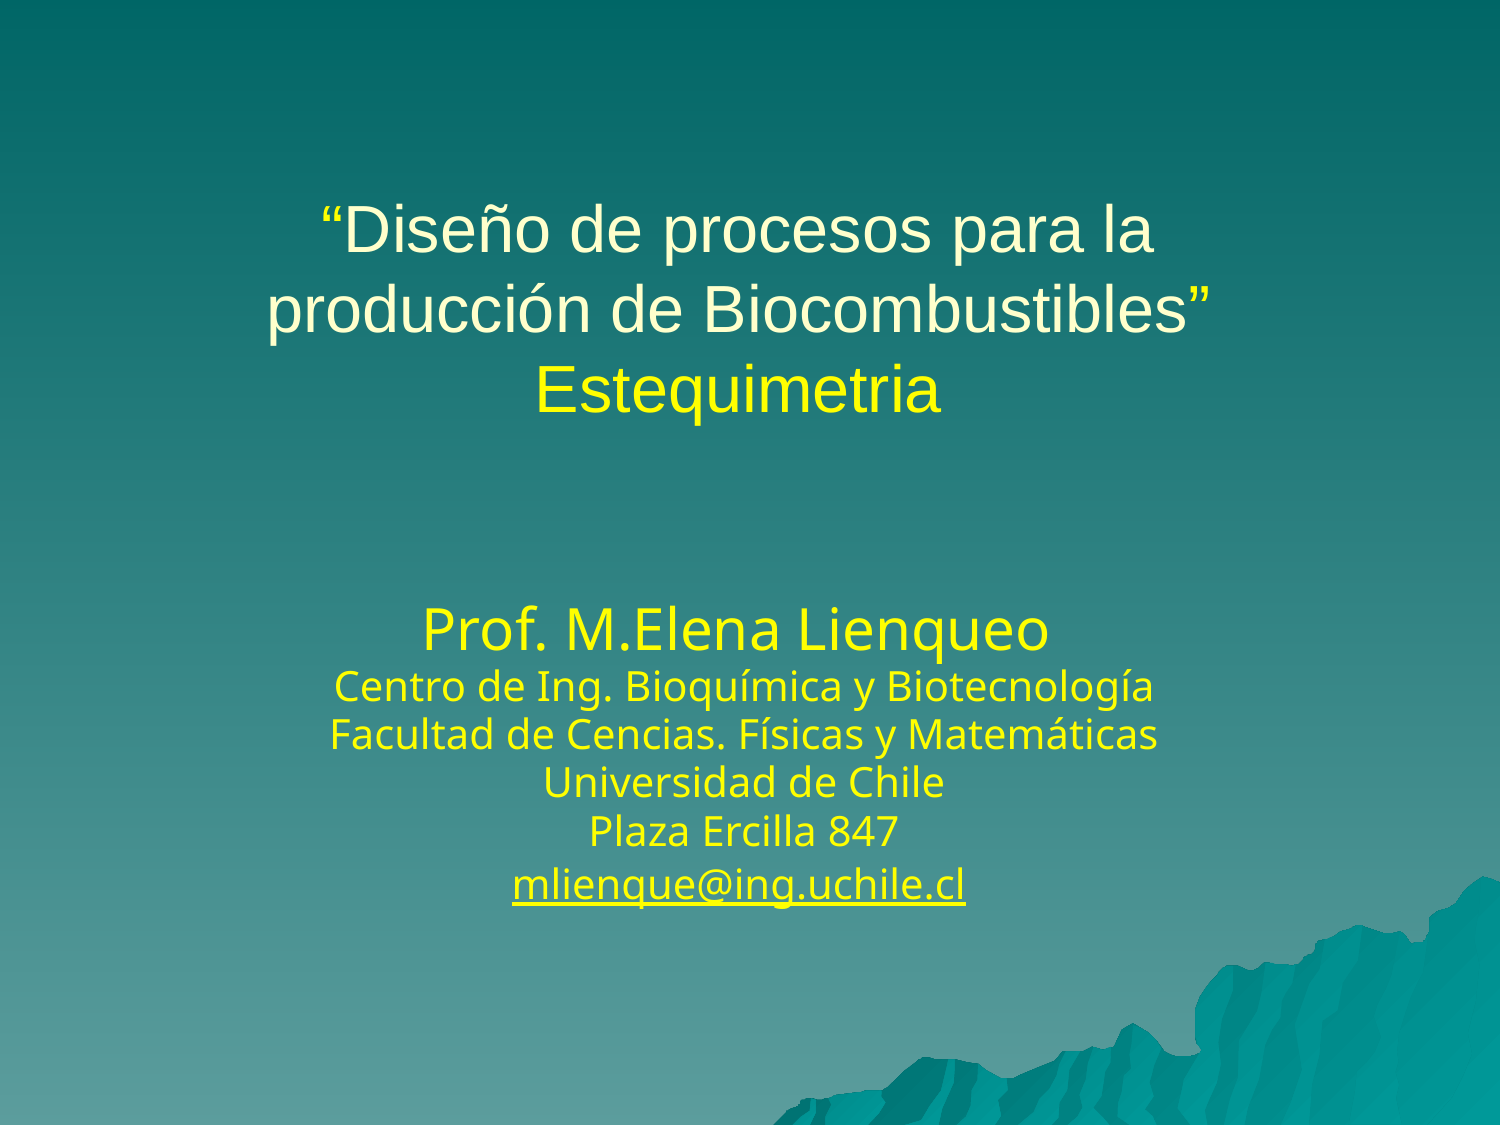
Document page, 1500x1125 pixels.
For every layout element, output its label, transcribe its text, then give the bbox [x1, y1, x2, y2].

title “Diseño de procesos para la producción de Biocombustibles” Estequimetria [136, 222, 1341, 434]
subtitle Prof. M.Elena Lienqueo Centro de Ing. Bioquímica y Biotecnología Facultad de Cencias. Físicas y Matemáticas Universidad de Chile Plaza Ercilla 847 mlienque@ing.uchile.cl [81, 597, 1407, 886]
